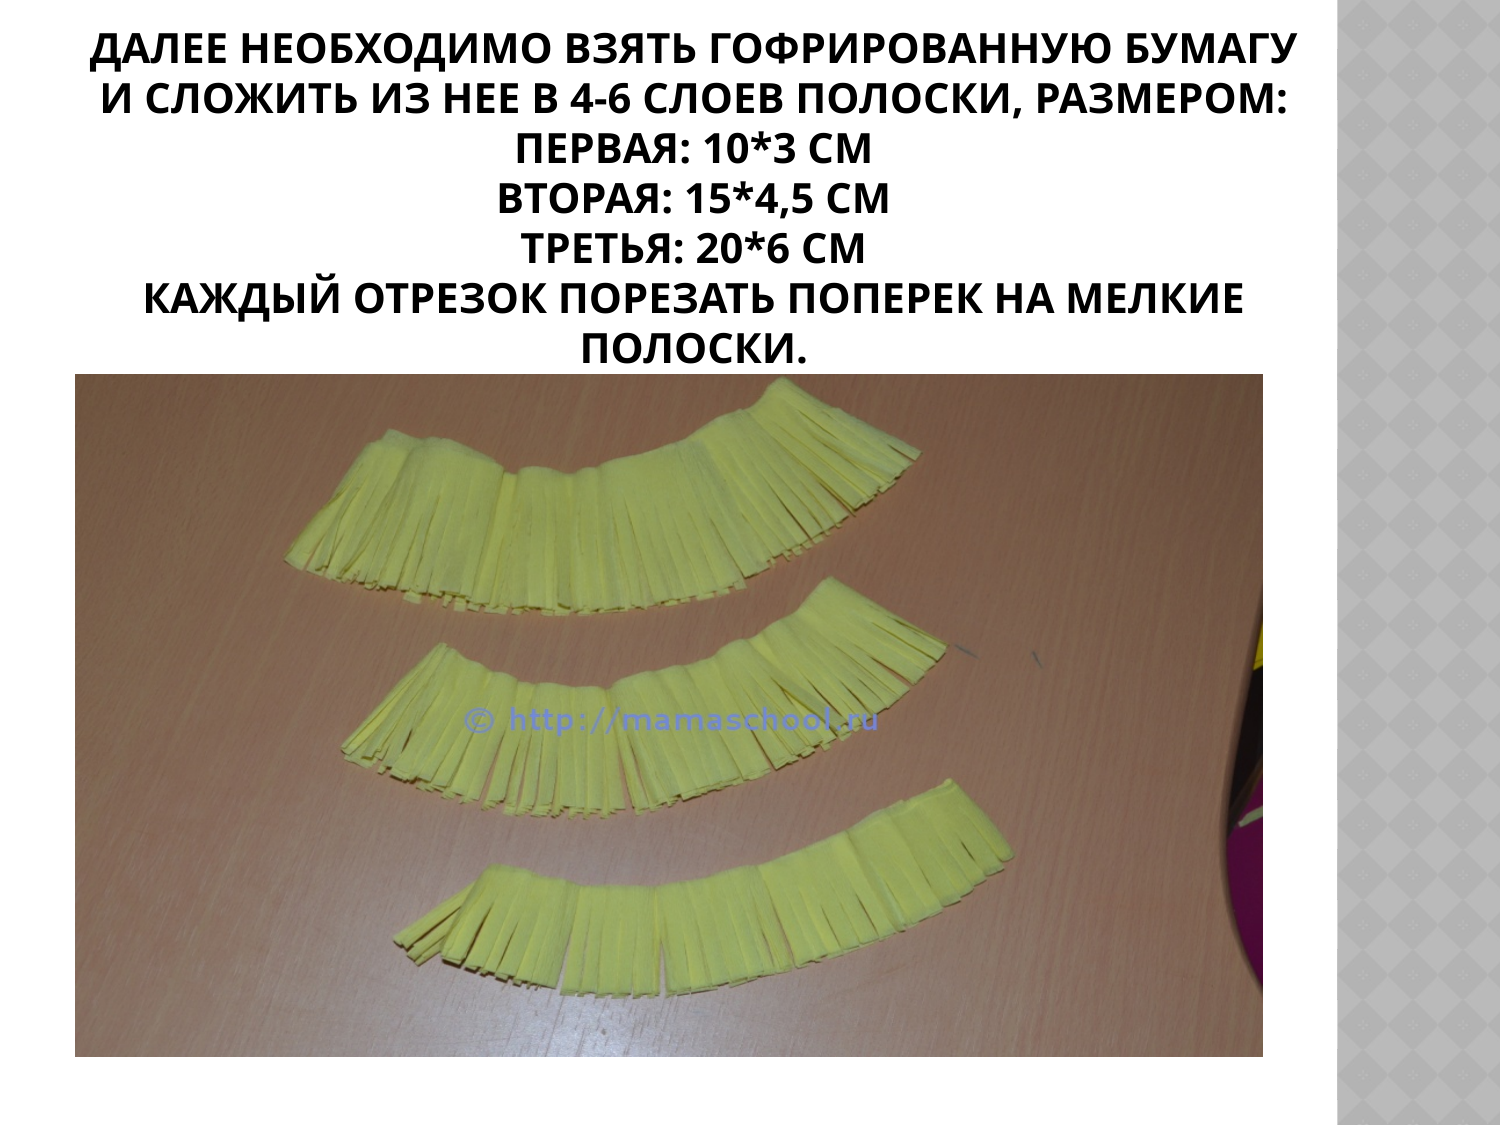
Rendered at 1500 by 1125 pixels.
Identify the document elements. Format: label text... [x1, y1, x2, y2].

title Далее необходимо взять гофрированную бумагу и сложить из нее в 4-6 слоев полоски, размером: первая: 10*3 см вторая: 15*4,5 см третья: 20*6 см Каждый отрезок порезать поперек на мелкие полоски. [75, 105, 1313, 422]
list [74, 374, 1263, 1057]
